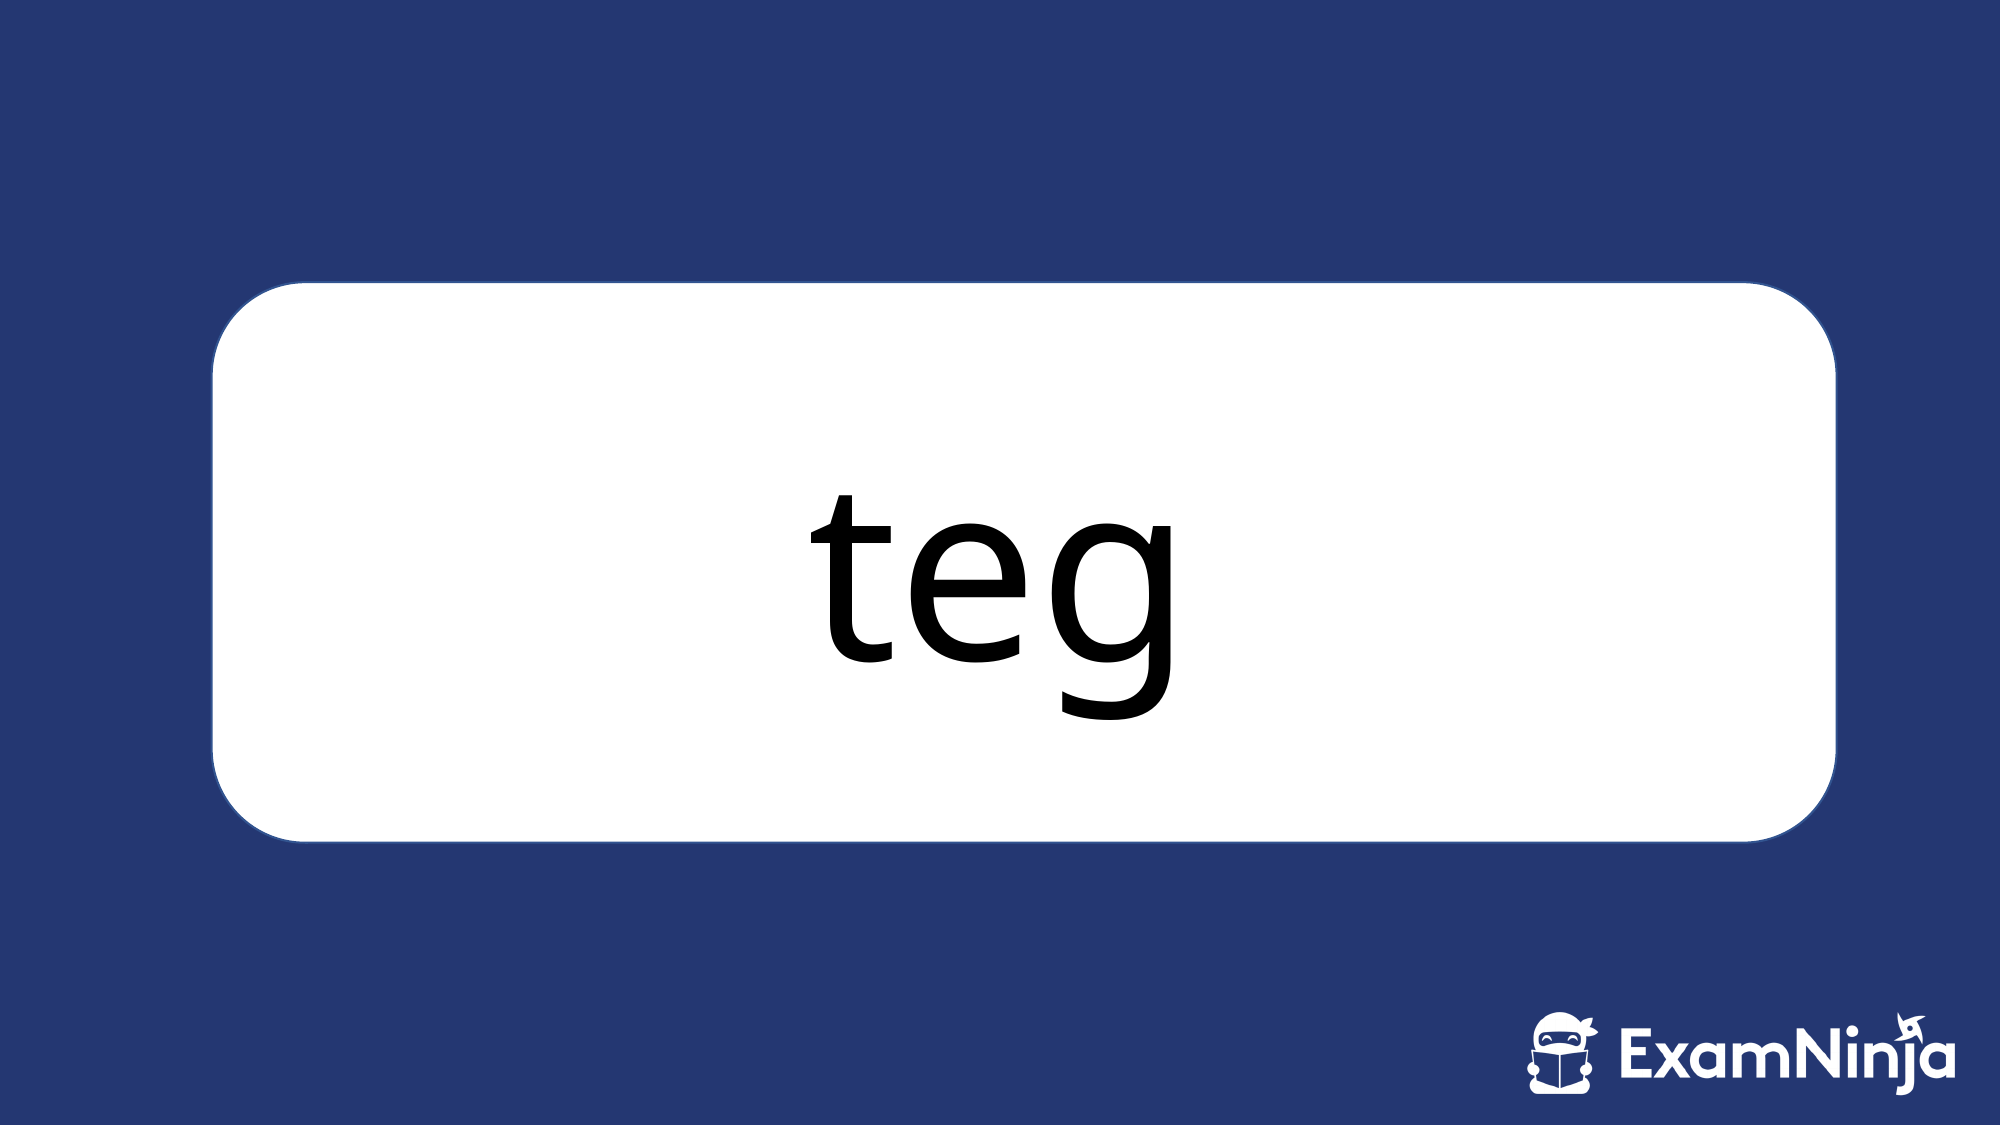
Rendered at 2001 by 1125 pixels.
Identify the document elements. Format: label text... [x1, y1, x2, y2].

text_box teg [143, 403, 1857, 719]
picture [1501, 1003, 1979, 1102]
text_box [210, 719, 1838, 844]
text_box [210, 281, 1838, 403]
